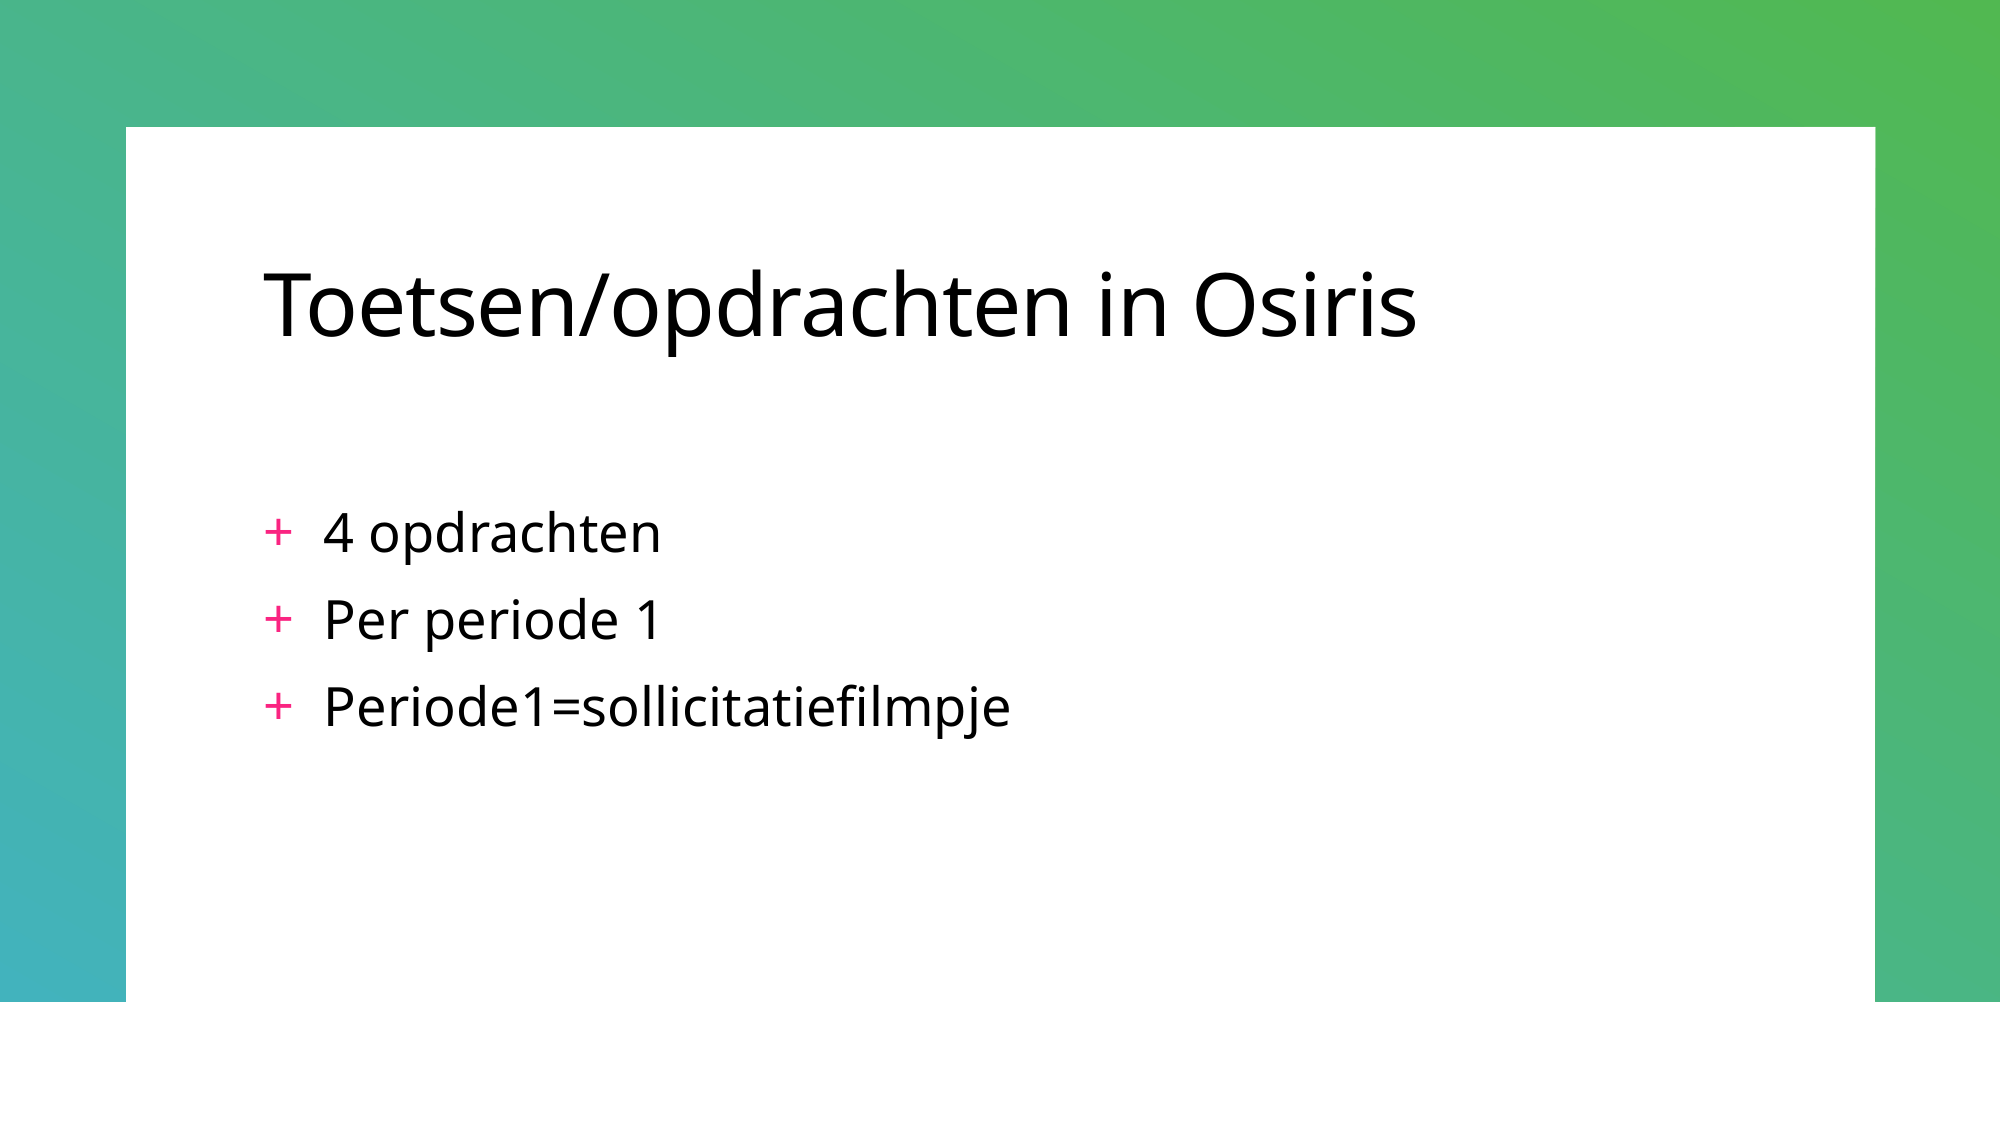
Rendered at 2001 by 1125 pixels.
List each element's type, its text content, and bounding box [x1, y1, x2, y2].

title Toetsen/opdrachten in Osiris [248, 248, 1749, 470]
list 4 opdrachten Per periode 1 Periode1=sollicitatiefilmpje [248, 487, 1749, 1001]
